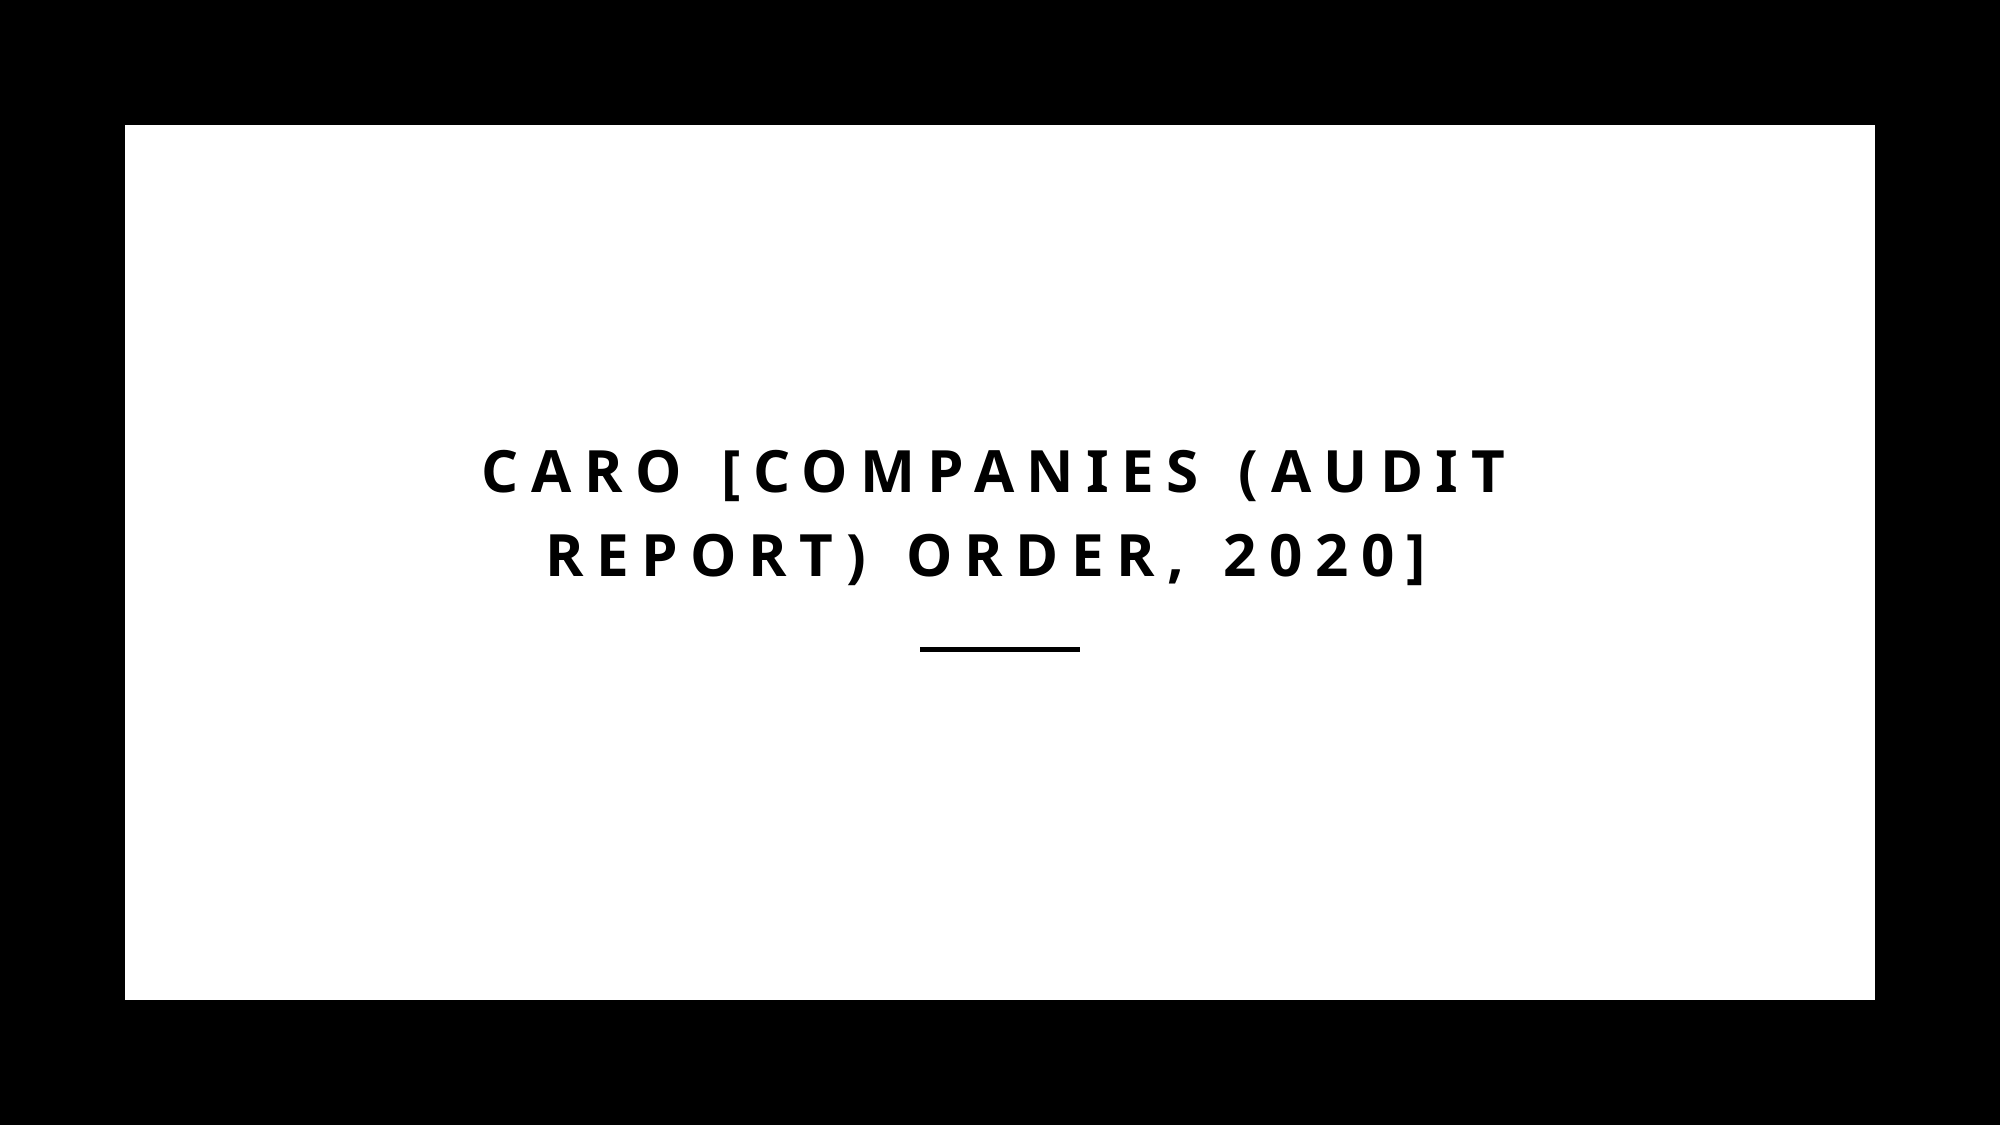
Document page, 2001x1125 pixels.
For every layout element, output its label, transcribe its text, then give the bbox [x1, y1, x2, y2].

text_box [124, 124, 1876, 1001]
text_box [0, 0, 2000, 1125]
title CARO [COMPANIES (AUDIT REPORT) ORDER, 2020] [375, 286, 1625, 596]
